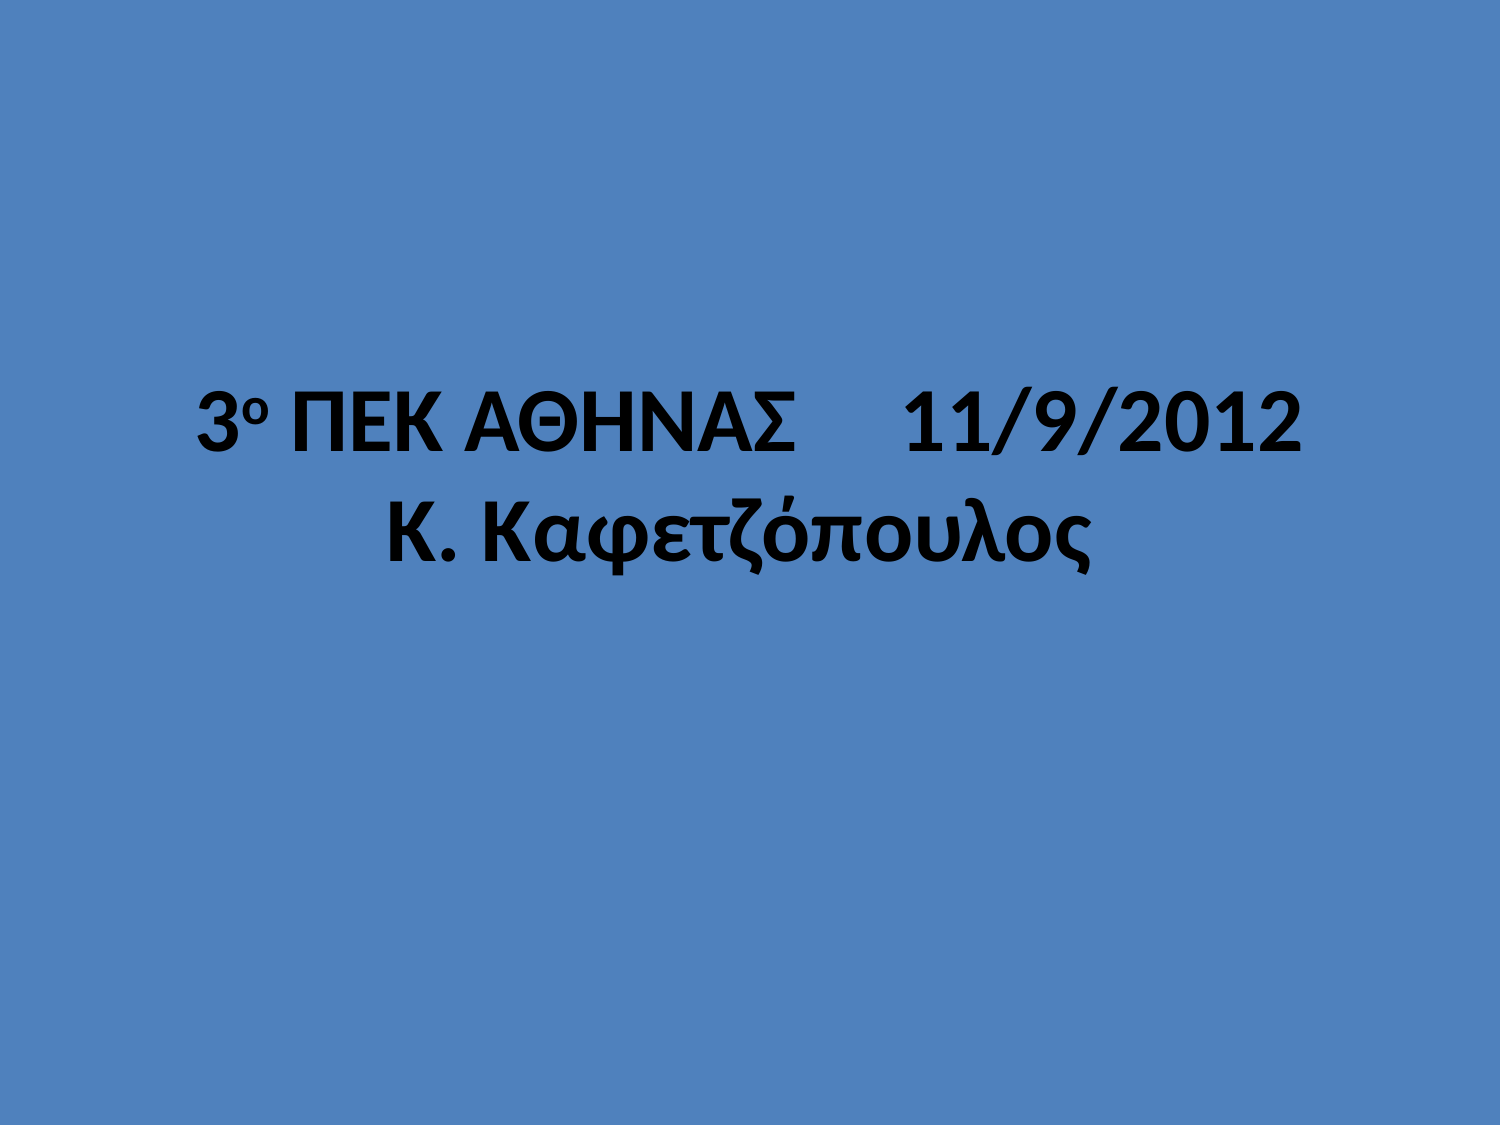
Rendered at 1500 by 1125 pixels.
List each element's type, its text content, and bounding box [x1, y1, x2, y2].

title 3ο ΠΕΚ ΑΘΗΝΑΣ 11/9/2012 Κ. Καφετζόπουλος [112, 349, 1388, 591]
